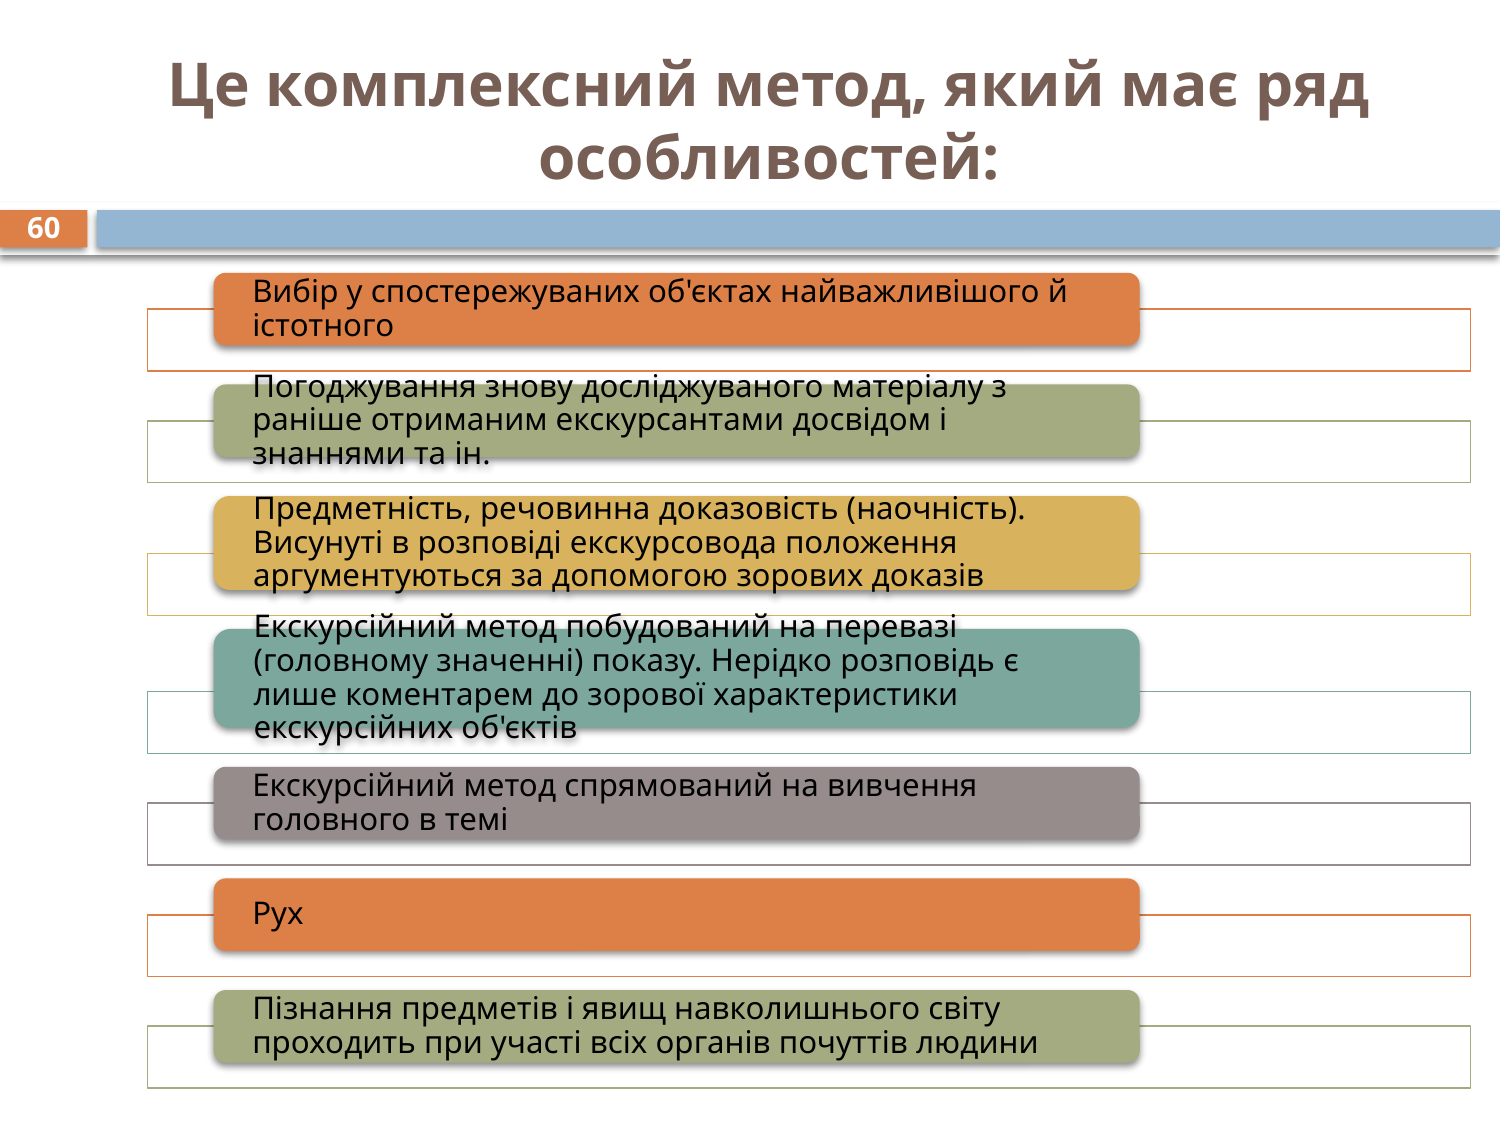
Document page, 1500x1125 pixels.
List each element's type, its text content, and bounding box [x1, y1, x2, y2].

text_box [147, 266, 1471, 1095]
slide_number 60 [0, 208, 88, 249]
title Це комплексний метод, який має ряд особливостей: [100, 37, 1438, 200]
